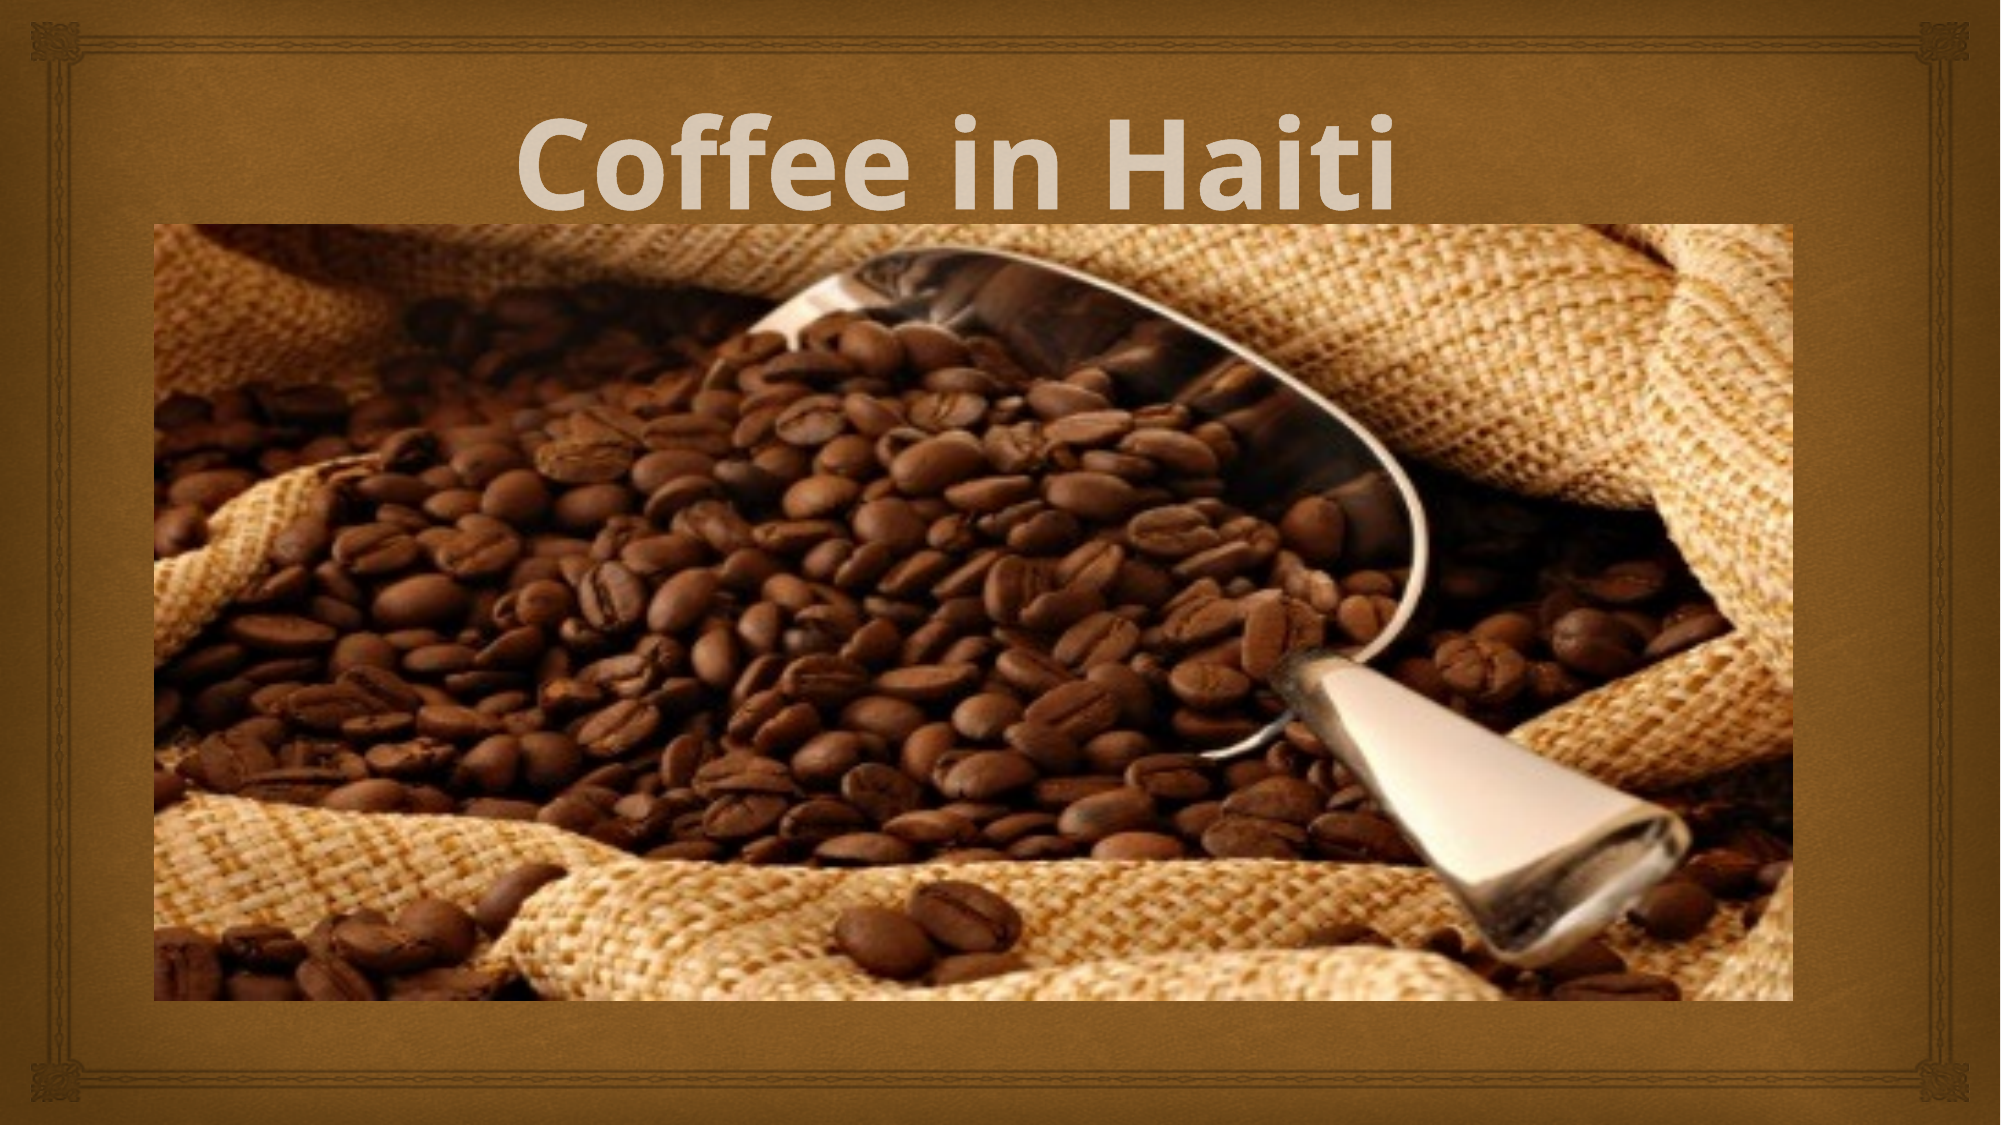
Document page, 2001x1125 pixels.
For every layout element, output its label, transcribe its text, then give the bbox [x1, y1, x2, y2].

picture [0, 0, 2000, 1125]
title Coffee in Haiti [222, 0, 1723, 221]
